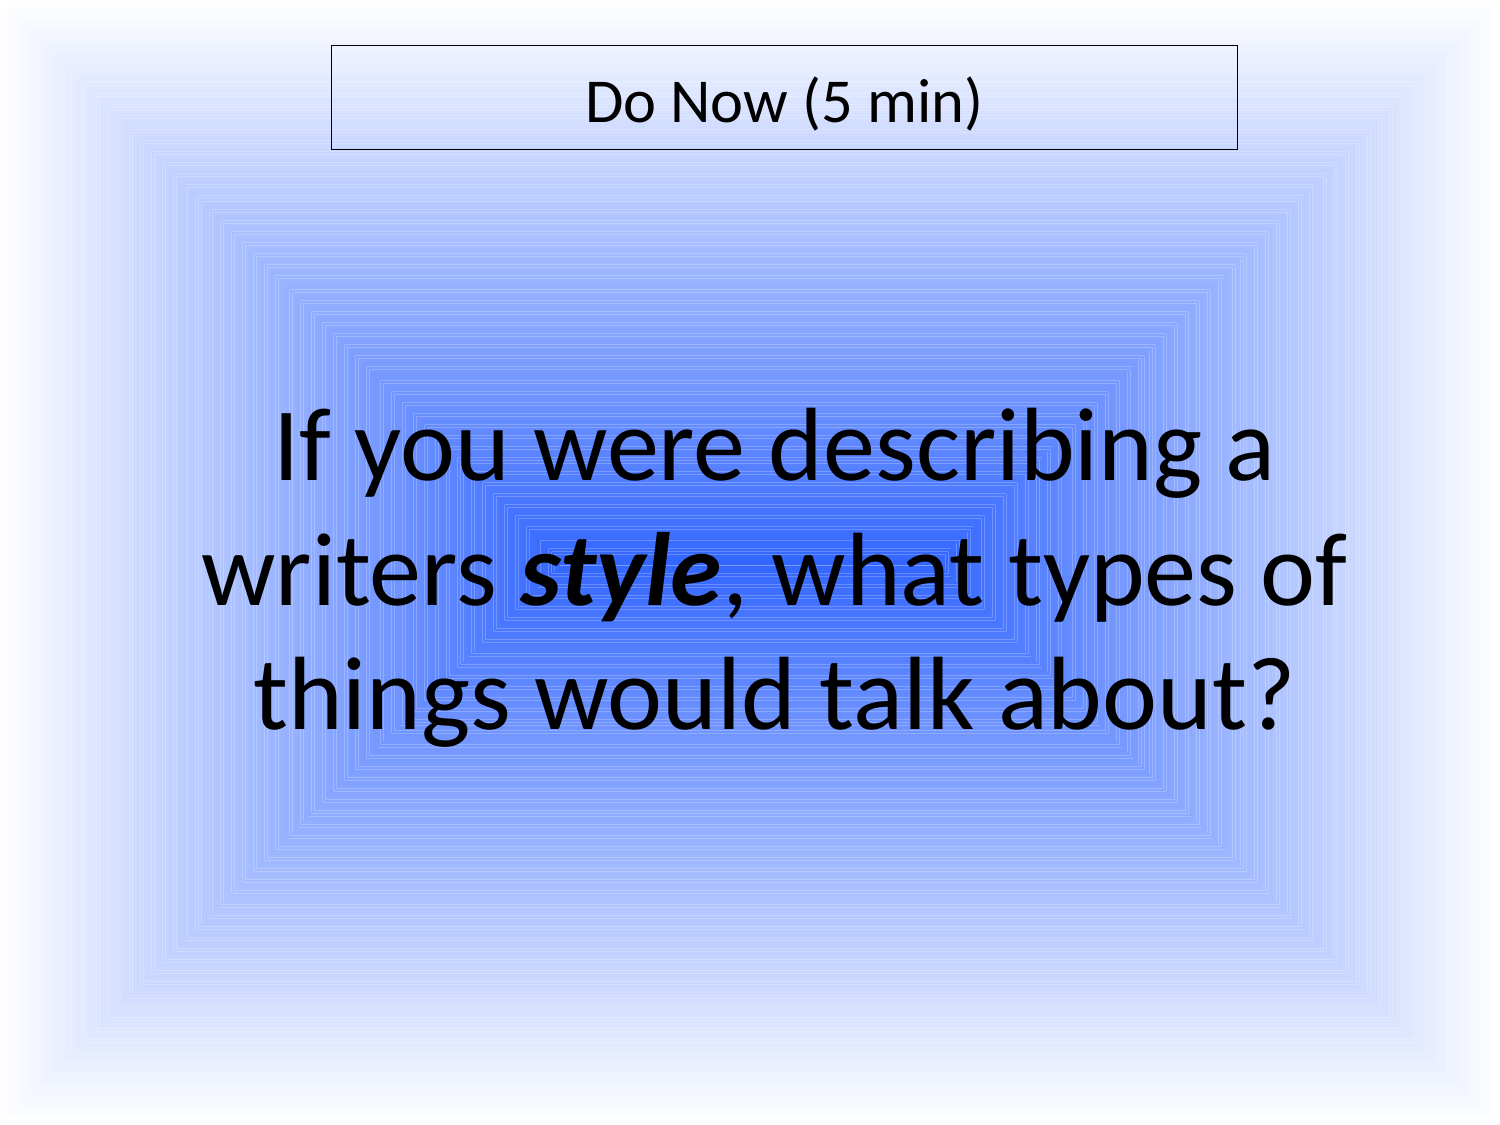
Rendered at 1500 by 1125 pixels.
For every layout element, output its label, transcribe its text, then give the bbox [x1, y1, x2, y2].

text_box If you were describing a writers style, what types of things would talk about? [174, 243, 1375, 759]
text_box Do Now (5 min) [331, 45, 1238, 150]
